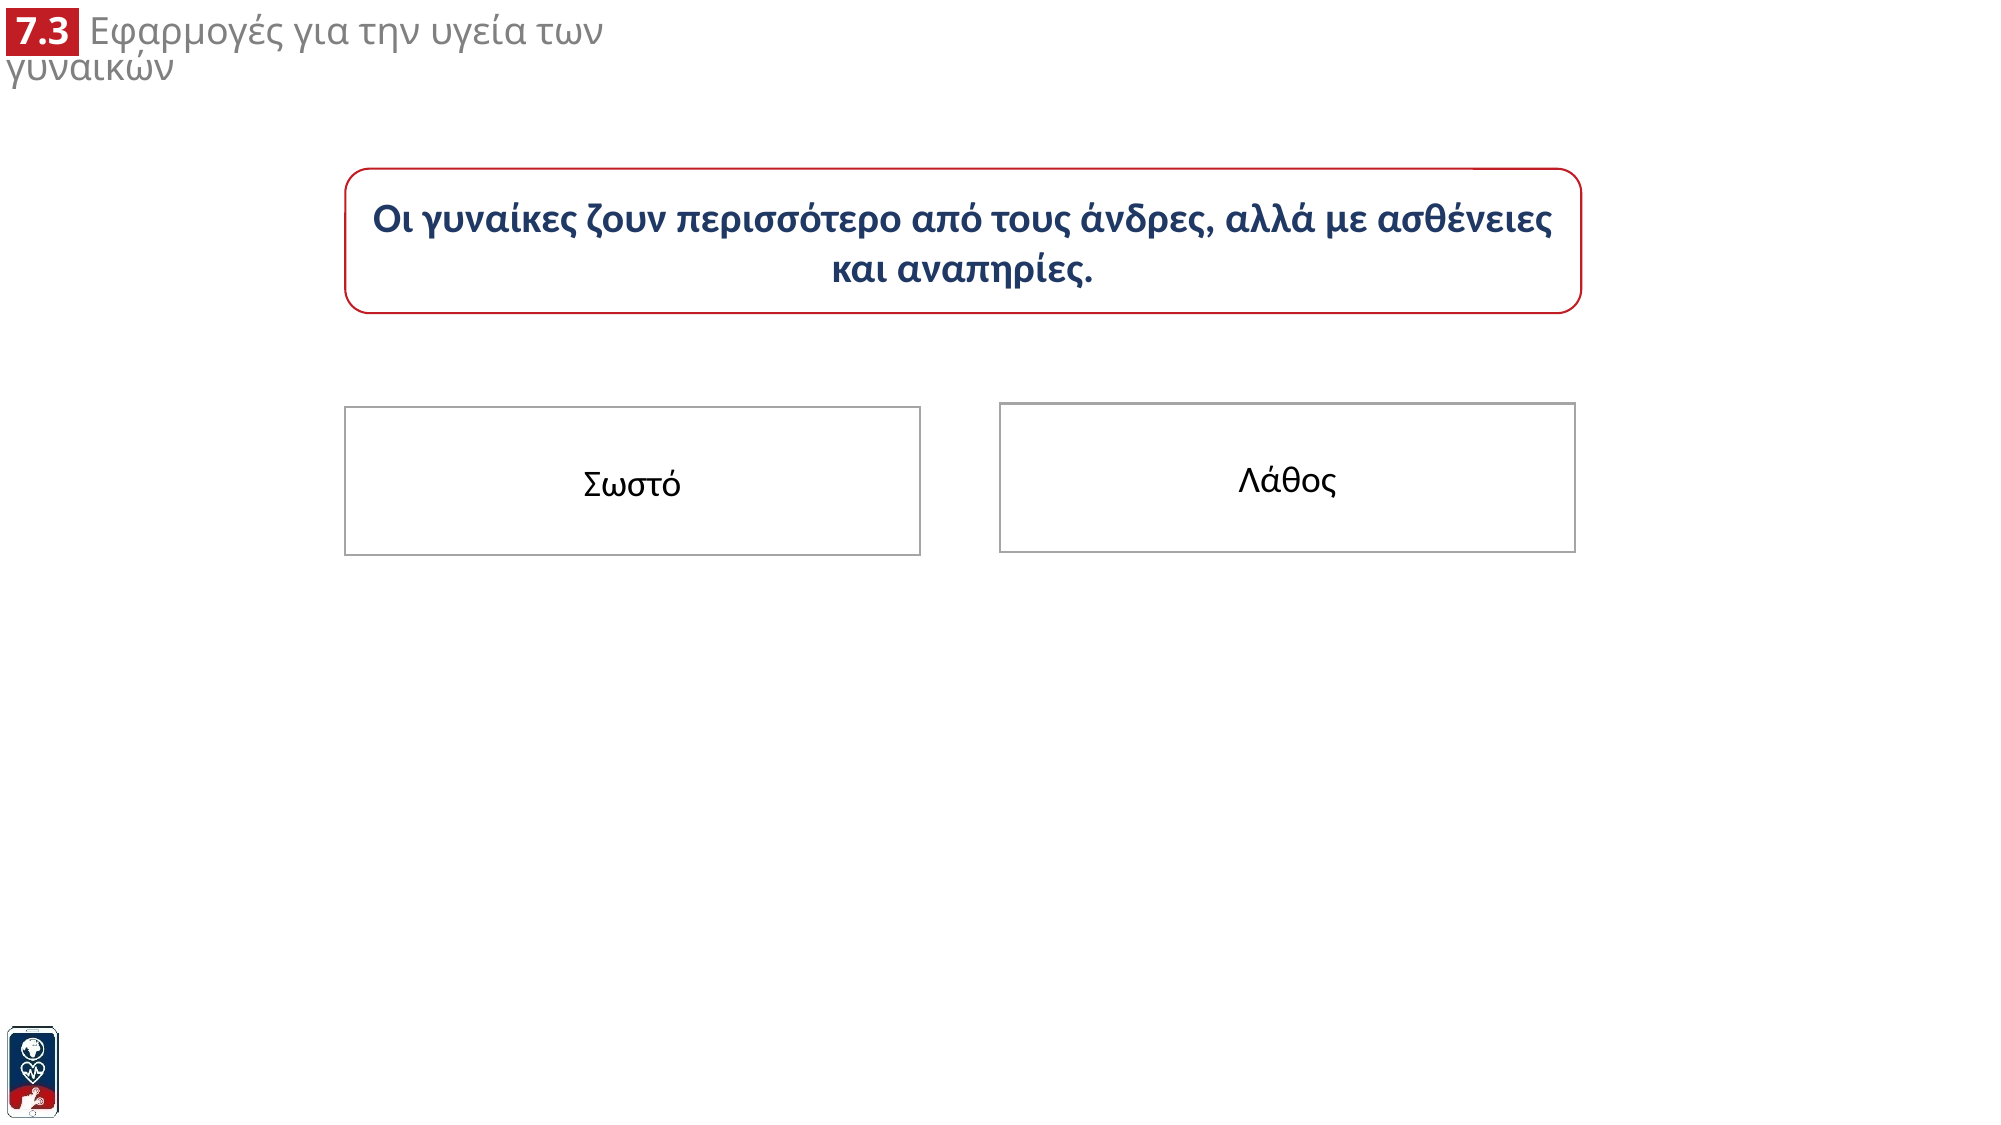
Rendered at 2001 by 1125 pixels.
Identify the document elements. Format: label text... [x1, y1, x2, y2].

text_box Οι γυναίκες ζουν περισσότερο από τους άνδρες, αλλά με ασθένειες και αναπηρίες. [344, 167, 1583, 315]
text_box Σωστό [344, 406, 921, 556]
picture [7, 1026, 59, 1118]
text_box Λάθος [999, 402, 1576, 553]
